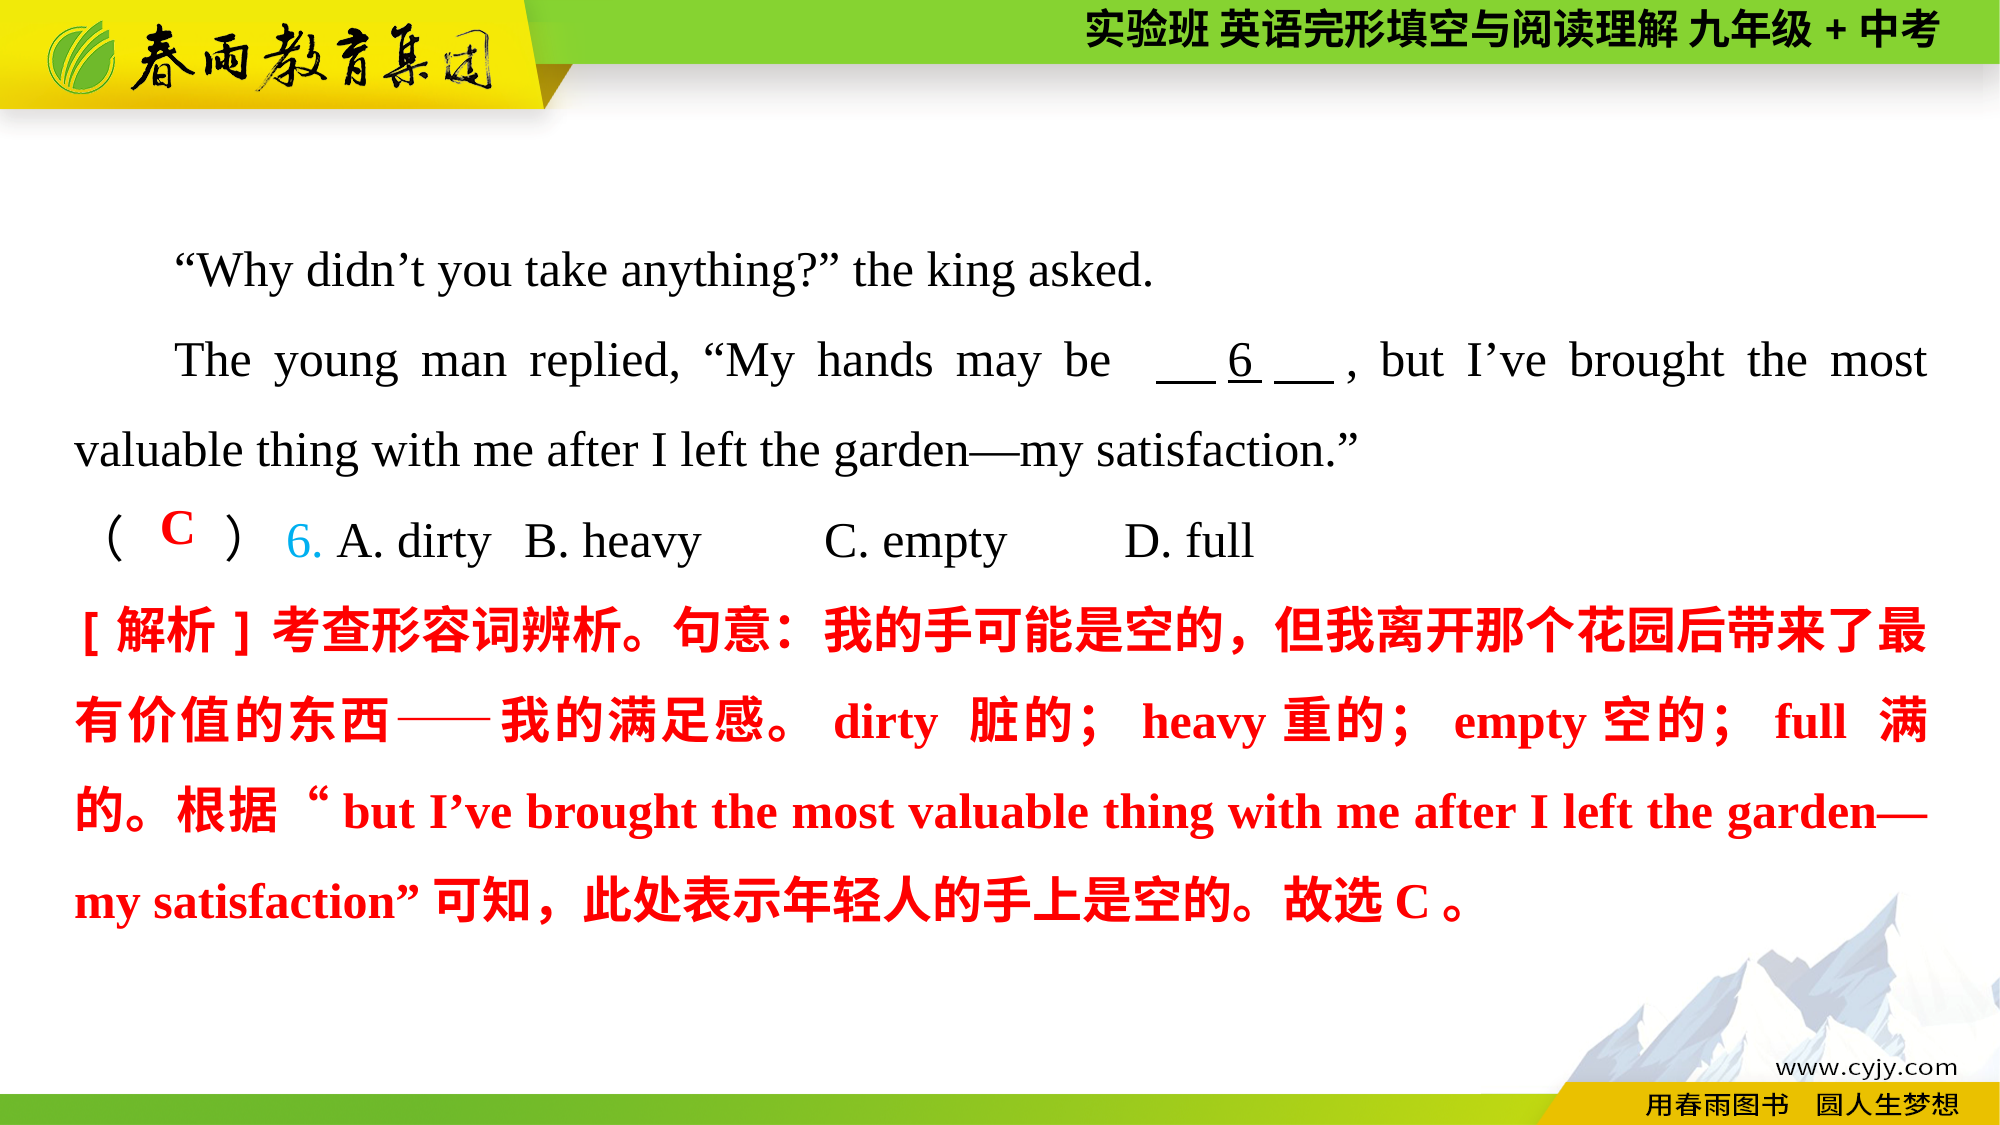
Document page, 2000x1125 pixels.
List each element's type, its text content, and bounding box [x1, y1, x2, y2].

list “Why didn’t you take anything?” the king asked. The young man replied, “My hands may be 6 , but I’ve brought the most valuable thing with me after I left the garden—my satisfaction.” [59, 199, 1944, 469]
text_box （ ）6. A. dirty B. heavy C. empty D. full [59, 469, 1944, 561]
picture [0, 0, 2000, 1125]
text_box C [145, 486, 212, 561]
text_box [解析]考查形容词辨析。句意：我的手可能是空的，但我离开那个花园后带来了最有价值的东西——我的满足感。dirty 脏的；heavy重的；empty空的；full 满的。根据“but I’ve brought the most valuable thing with me after I left the garden—my satisfaction”可知，此处表示年轻人的手上是空的。故选C。 [59, 561, 1944, 937]
